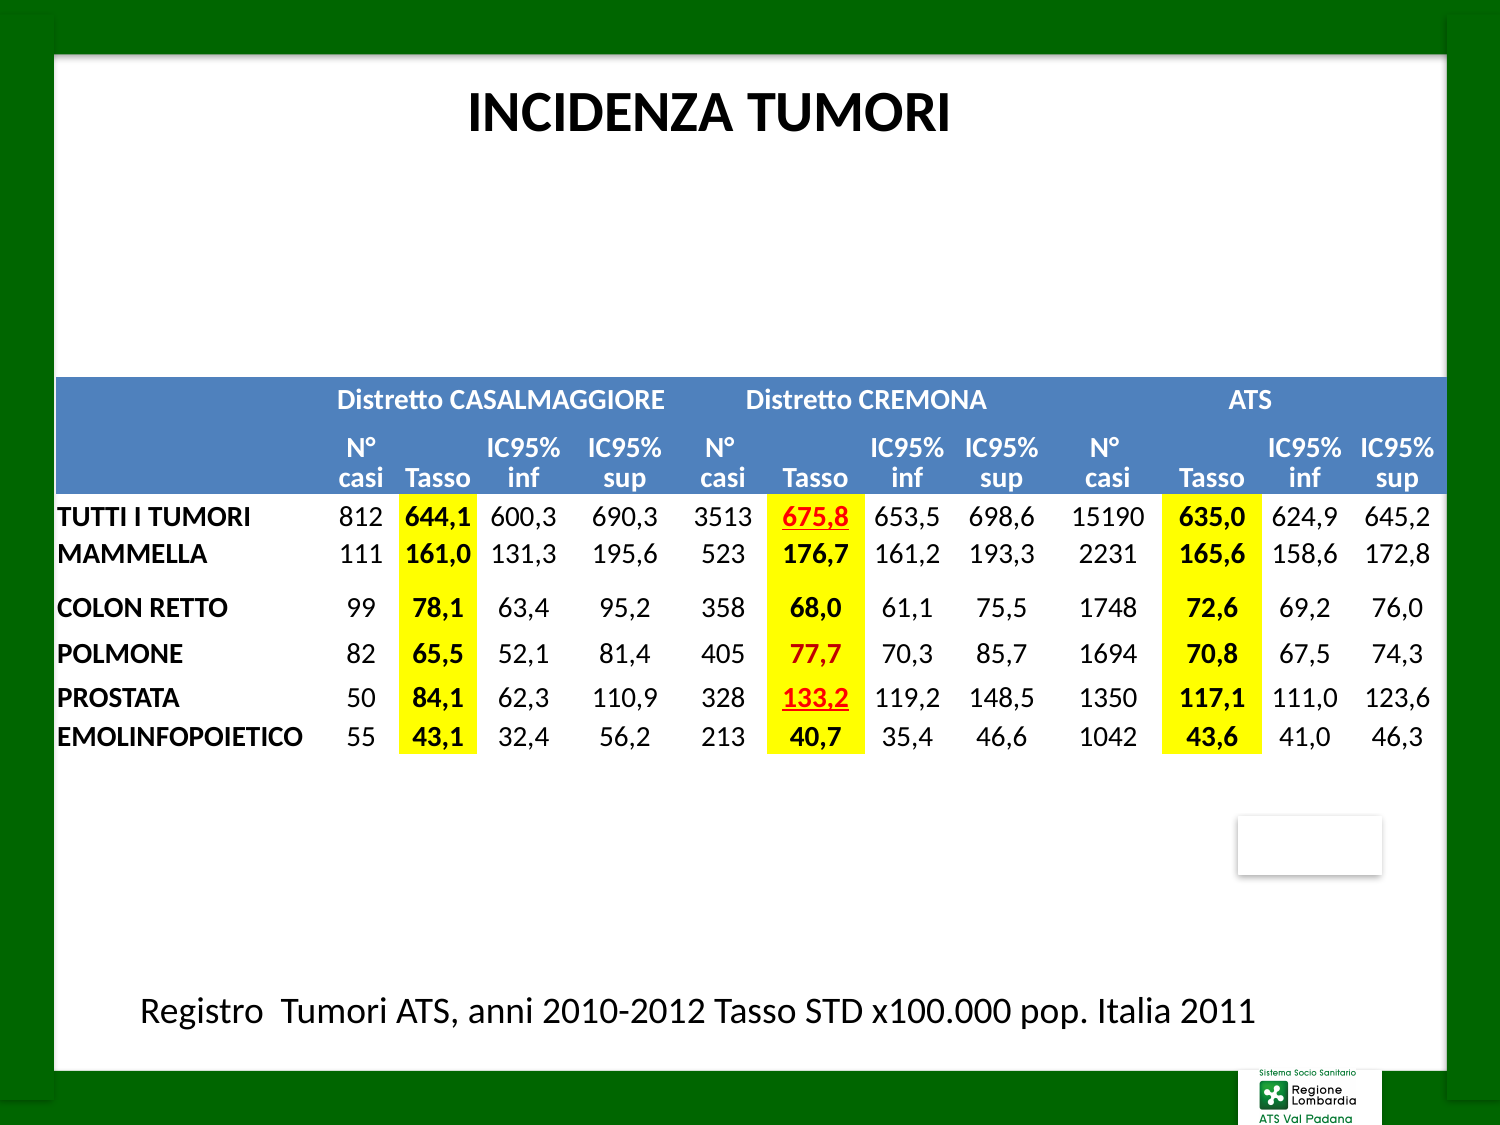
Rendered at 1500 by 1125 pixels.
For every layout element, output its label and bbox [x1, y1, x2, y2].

text_box [0, 0, 1500, 1125]
